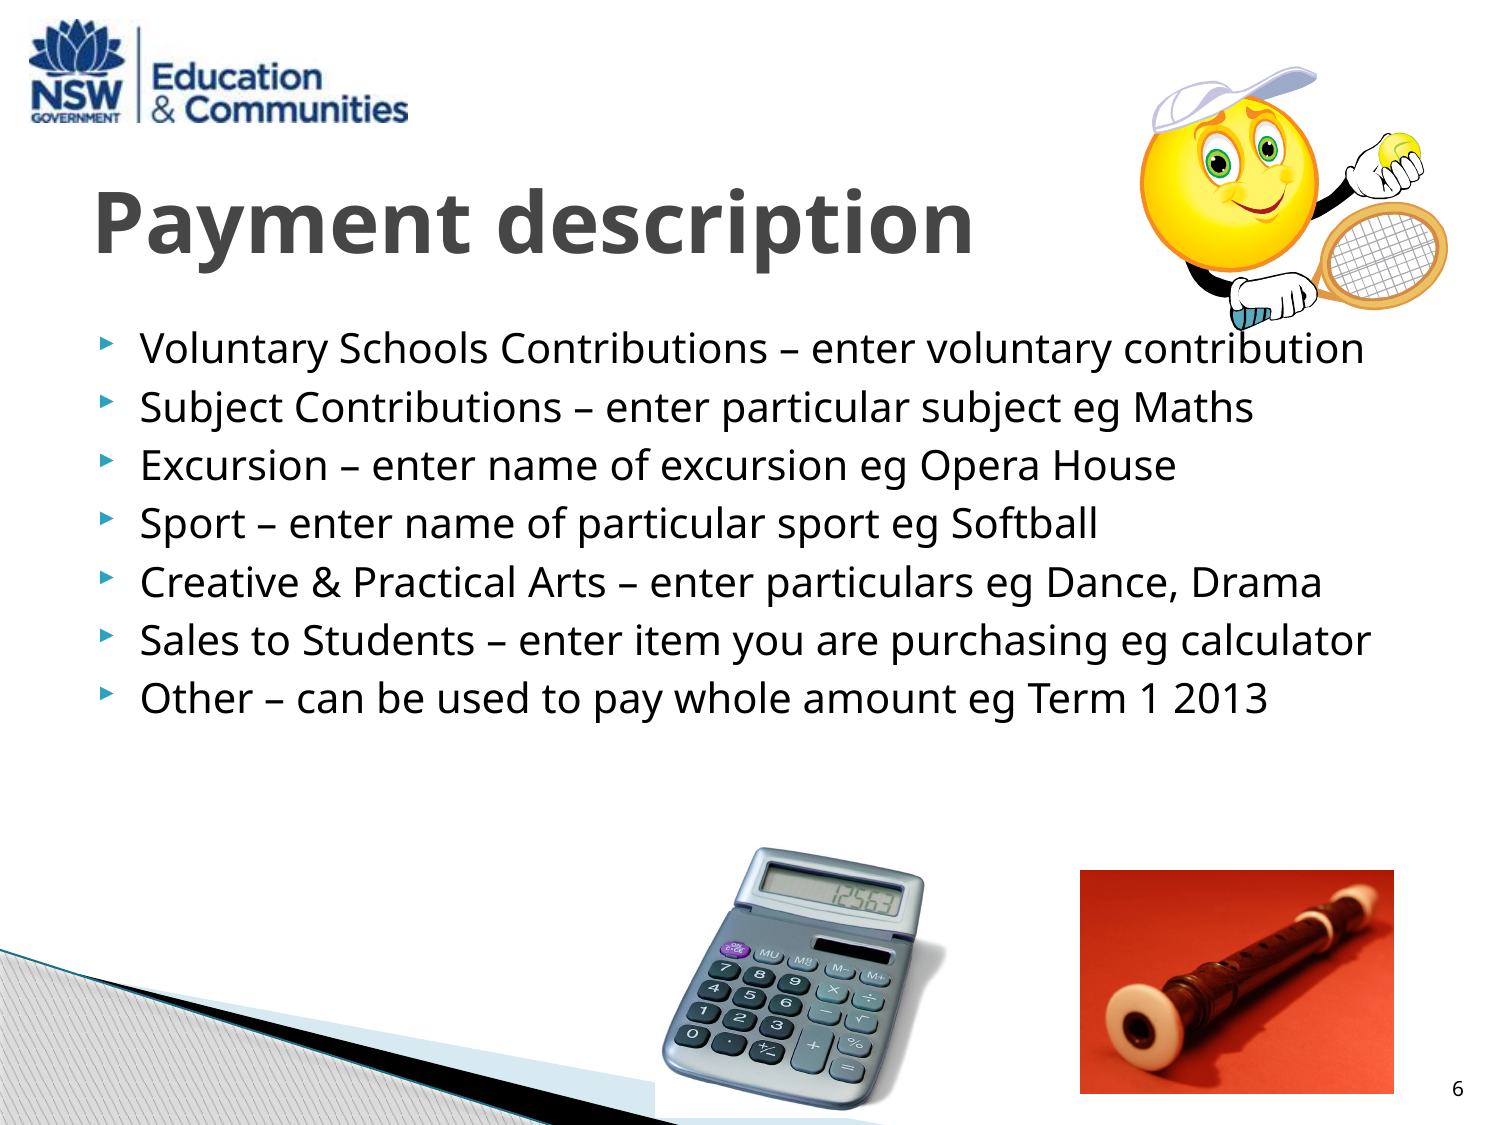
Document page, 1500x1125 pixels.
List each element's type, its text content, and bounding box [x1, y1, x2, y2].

slide_number 6 [1418, 1051, 1479, 1112]
picture [1080, 870, 1394, 1095]
picture [1139, 66, 1449, 332]
title Payment description [76, 125, 1133, 313]
picture [29, 18, 408, 123]
picture [655, 841, 952, 1118]
list Voluntary Schools Contributions – enter voluntary contribution Subject Contributions – enter particular subject eg Maths Excursion – enter name of excursion eg Opera House Sport – enter name of particular sport eg Softball Creative & Practical Arts – enter particulars eg Dance, Drama Sales to Students – enter item you are purchasing eg calculator Other – can be used to pay whole amount eg Term 1 2013 [64, 314, 1415, 974]
